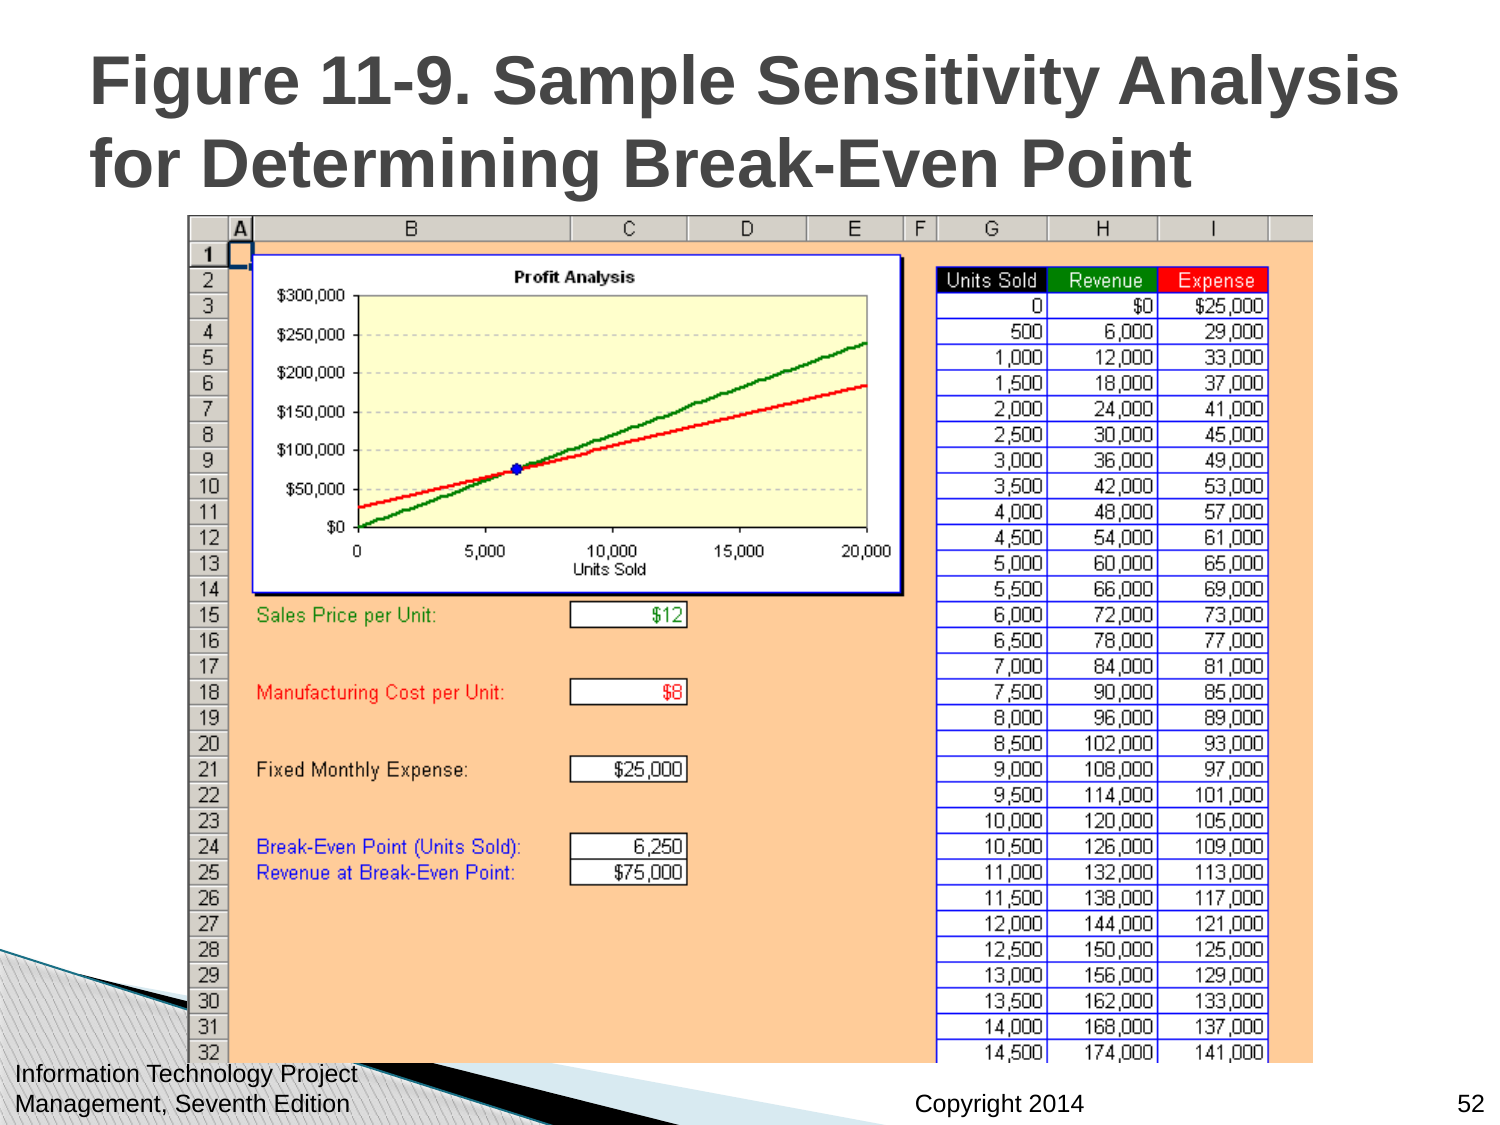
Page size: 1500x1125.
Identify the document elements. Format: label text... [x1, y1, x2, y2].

slide_number 52 [1408, 1065, 1500, 1125]
title Figure 11-9. Sample Sensitivity Analysis for Determining Break-Even Point [75, 24, 1425, 213]
footer Information Technology Project Management, Seventh Edition [0, 1065, 425, 1125]
picture [187, 215, 1313, 1063]
